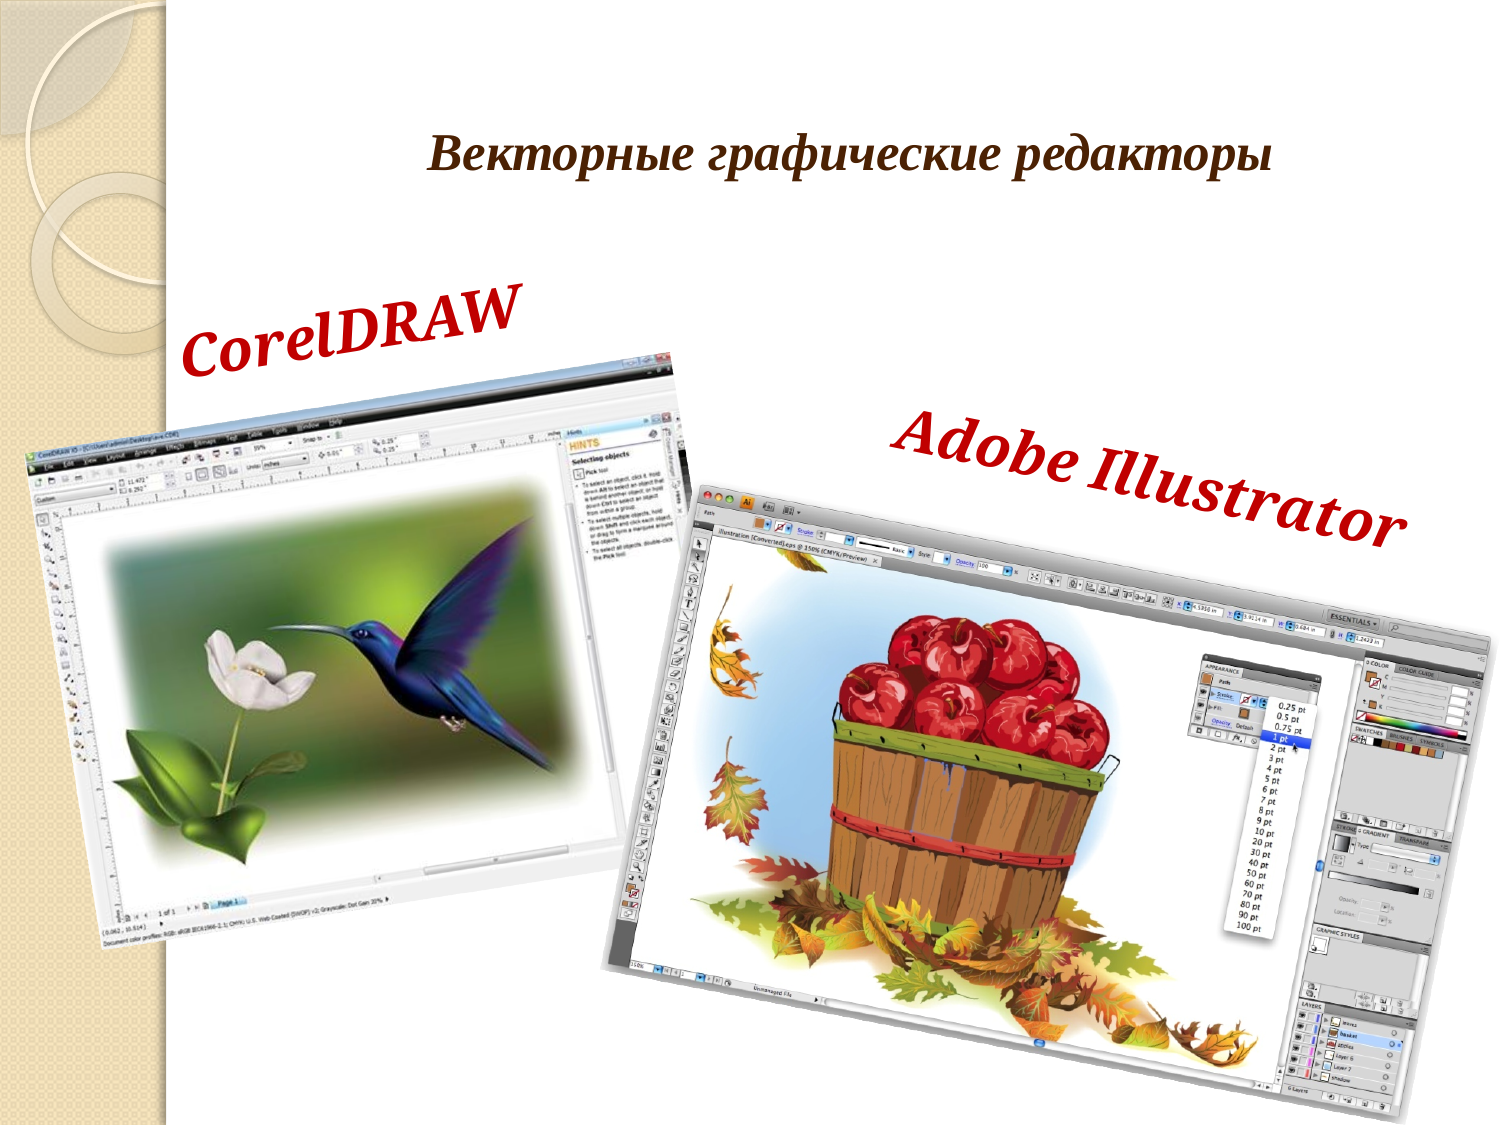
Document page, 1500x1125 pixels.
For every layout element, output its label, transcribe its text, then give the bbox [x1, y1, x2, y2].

title Векторные графические редакторы [235, 45, 1466, 247]
picture [25, 352, 1500, 1124]
text_box Adobe Illustrator [798, 373, 1472, 549]
list CorelDRAW [93, 246, 669, 396]
